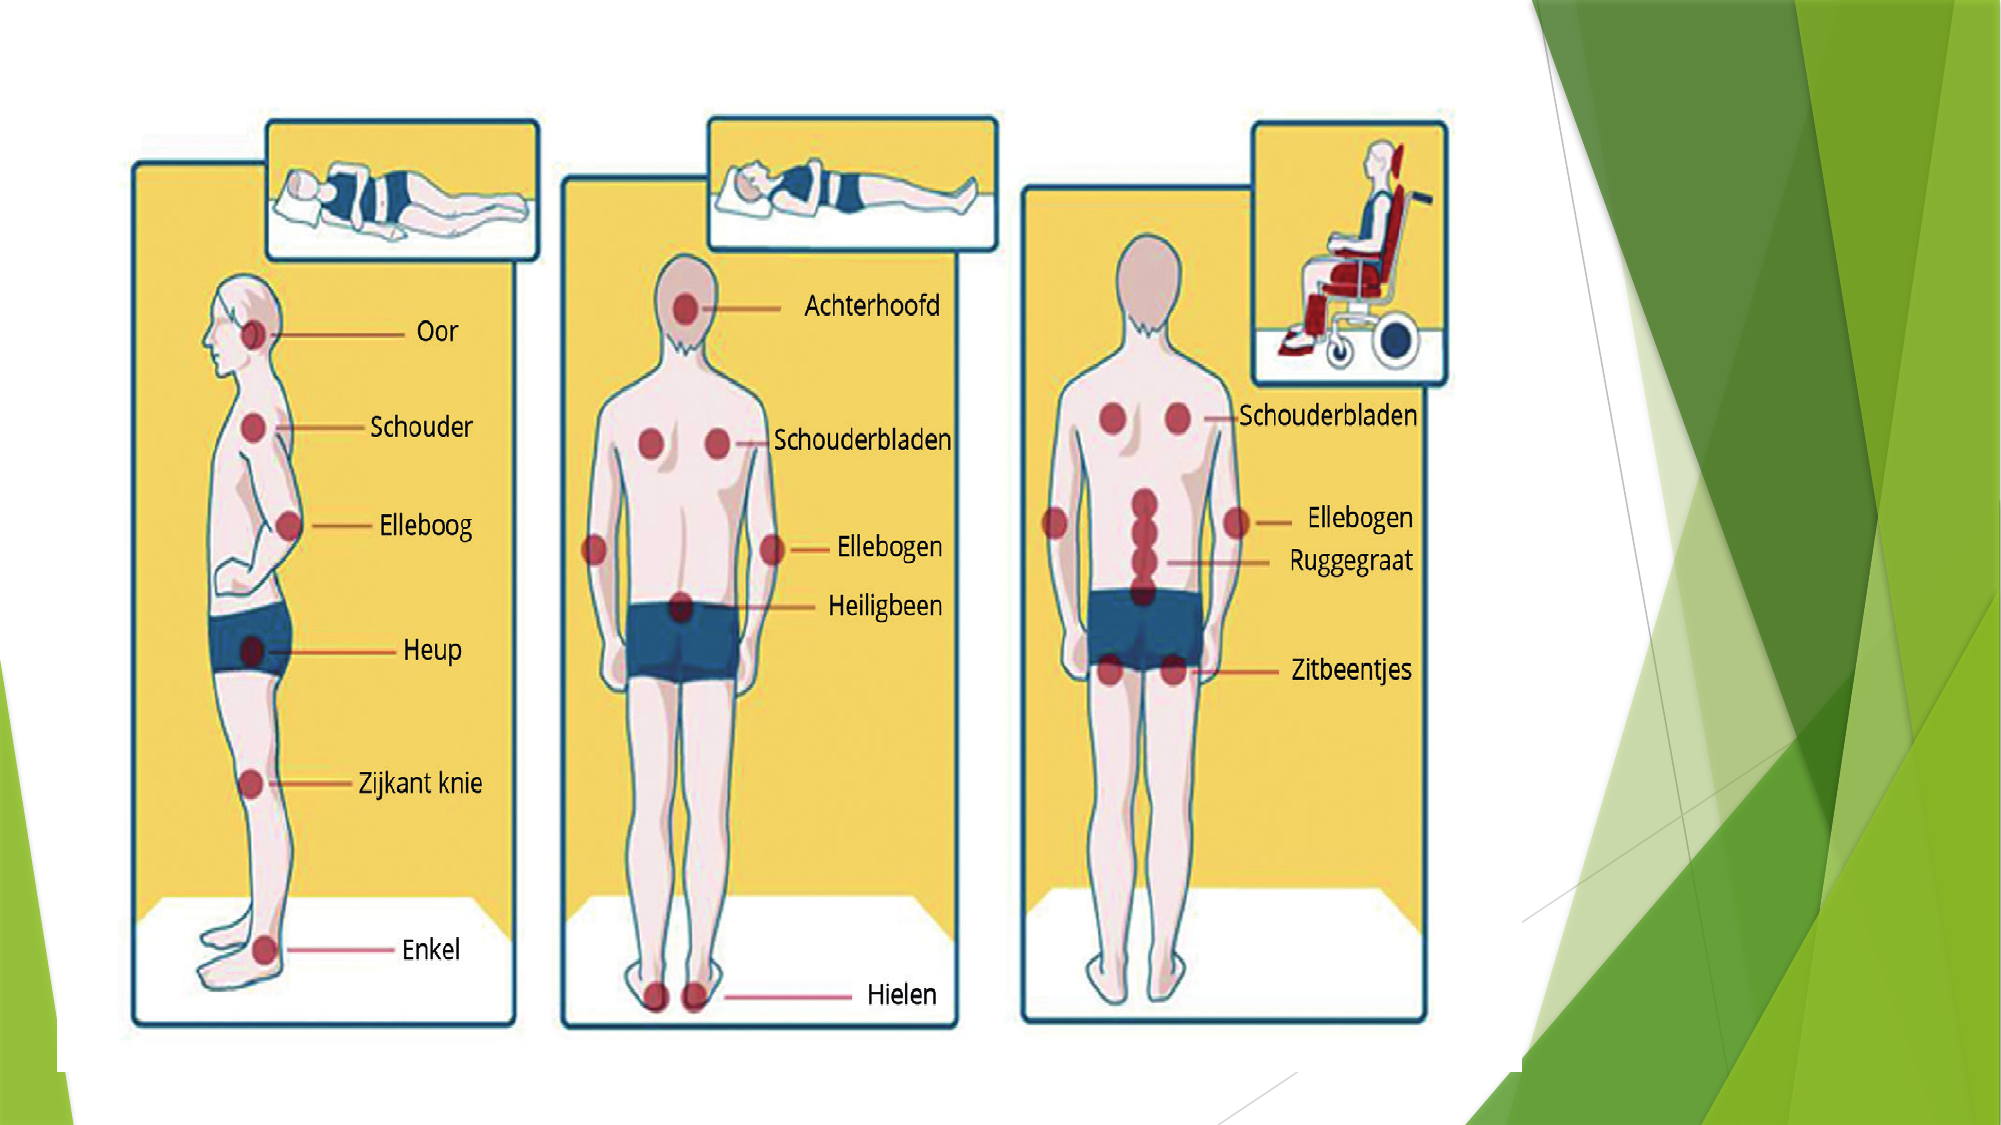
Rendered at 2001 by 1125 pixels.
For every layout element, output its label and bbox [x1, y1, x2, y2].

picture [56, 41, 1522, 1072]
